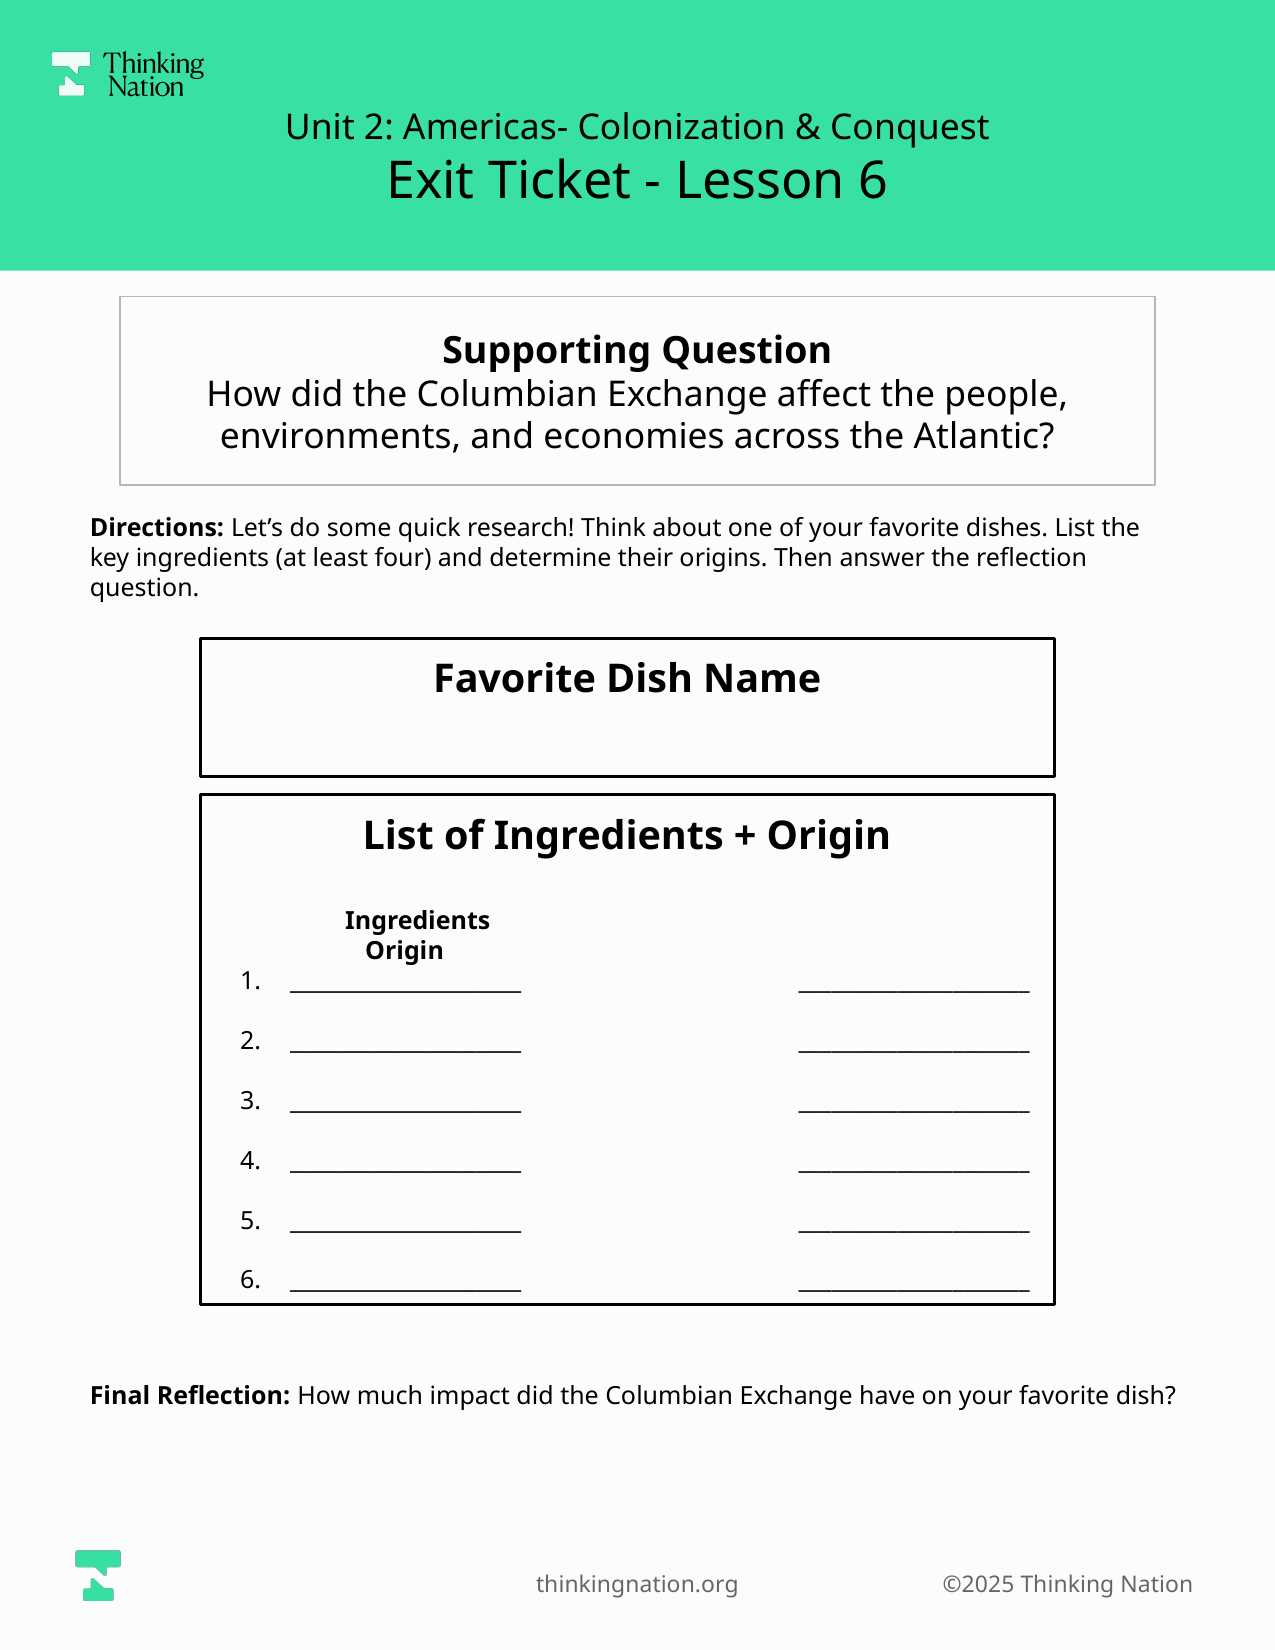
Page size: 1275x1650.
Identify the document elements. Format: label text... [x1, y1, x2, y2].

text_box Unit 2: Americas- Colonization & Conquest Exit Ticket - Lesson 6 [0, 0, 1275, 271]
picture [35, 37, 210, 110]
text_box List of Ingredients + Origin Ingredients Origin _____________________ _____________________ _____________________ _____________________ _____________________ _____________________ _____________________ _____________________ _____________________ _____________________ _____________________ _____________________ [200, 794, 1055, 1305]
text_box Supporting Question How did the Columbian Exchange affect the people, environments, and economies across the Atlantic? [119, 296, 1156, 485]
text_box Favorite Dish Name [200, 638, 1055, 777]
text_box ©2025 Thinking Nation [907, 1553, 1210, 1605]
text_box Directions: Let’s do some quick research! Think about one of your favorite dishes. List the key ingredients (at least four) and determine their origins. Then answer the reflection question. Final Reflection: How much impact did the Columbian Exchange have on your favorite dish? [74, 496, 1201, 1575]
text_box thinkingnation.org [486, 1575, 789, 1605]
picture [62, 1539, 134, 1612]
